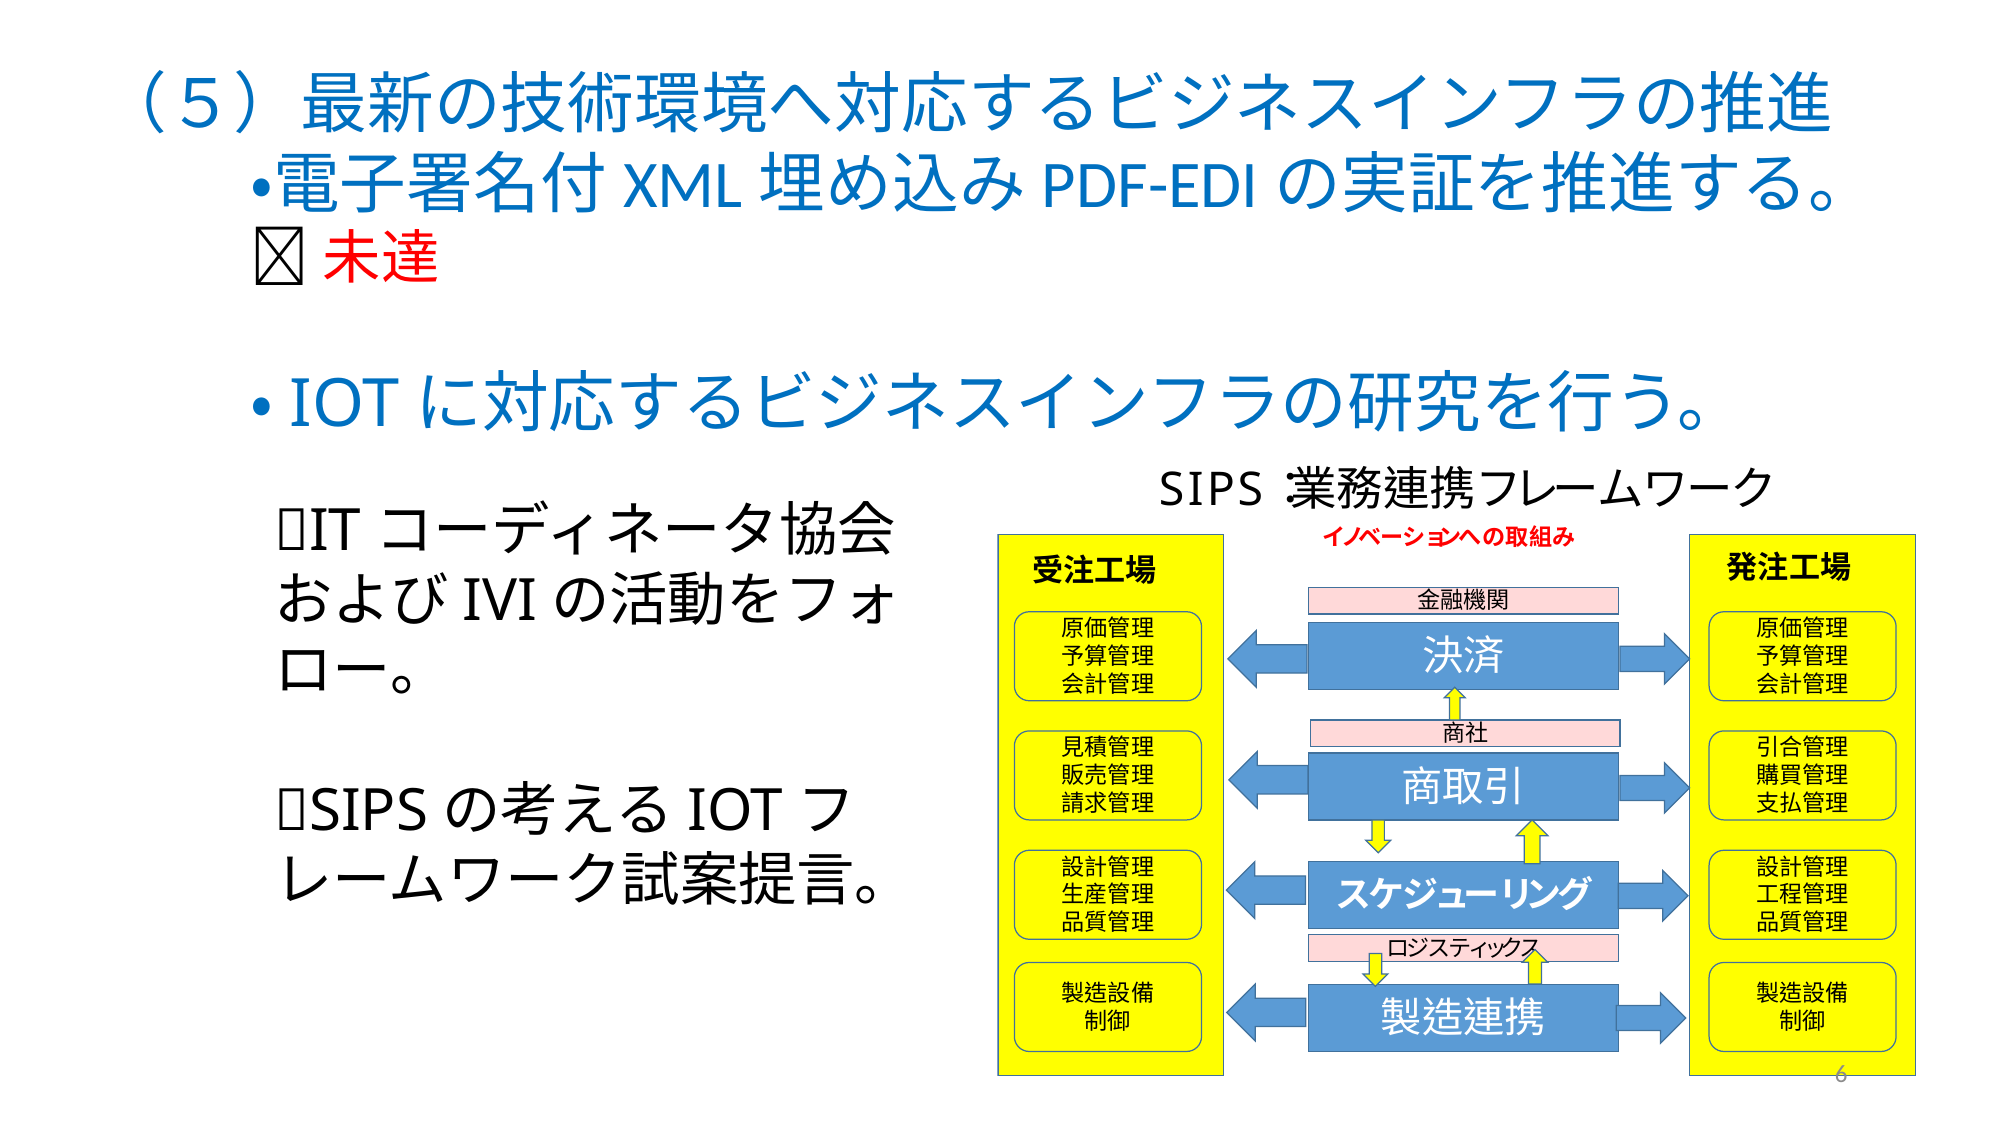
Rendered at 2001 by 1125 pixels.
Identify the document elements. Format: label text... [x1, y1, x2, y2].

text_box （５）最新の技術環境へ対応するビジネスインフラの推進 ・電子署名付XML埋め込みPDF-EDIの実証を推進する。 未達 ・IOTに対応するビジネスインフラの研究を行う。 [85, 52, 1880, 528]
picture [997, 443, 1916, 1076]
slide_number 6 [1412, 1076, 1863, 1103]
text_box ITコーディネータ協会およびIVIの活動をフォロー。 SIPSの考えるIOTフレームワーク試案提言。 [259, 484, 945, 990]
